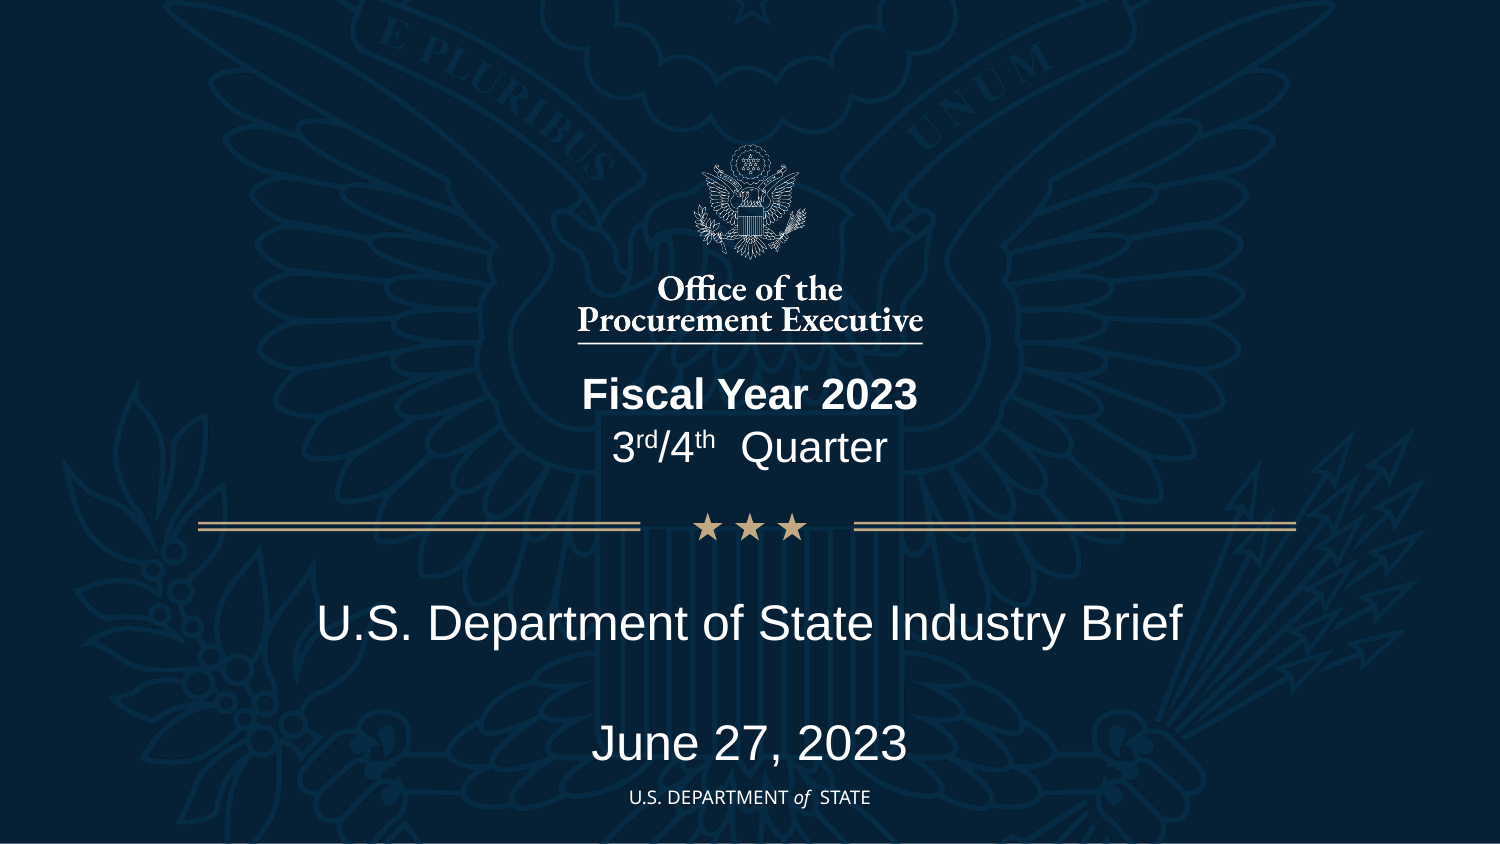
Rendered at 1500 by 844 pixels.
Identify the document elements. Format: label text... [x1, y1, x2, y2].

subtitle Fiscal Year 2023 3rd/4th Quarter U.S. Department of State Industry Brief June 27, 2023 [225, 354, 1275, 498]
picture [44, 0, 1442, 844]
